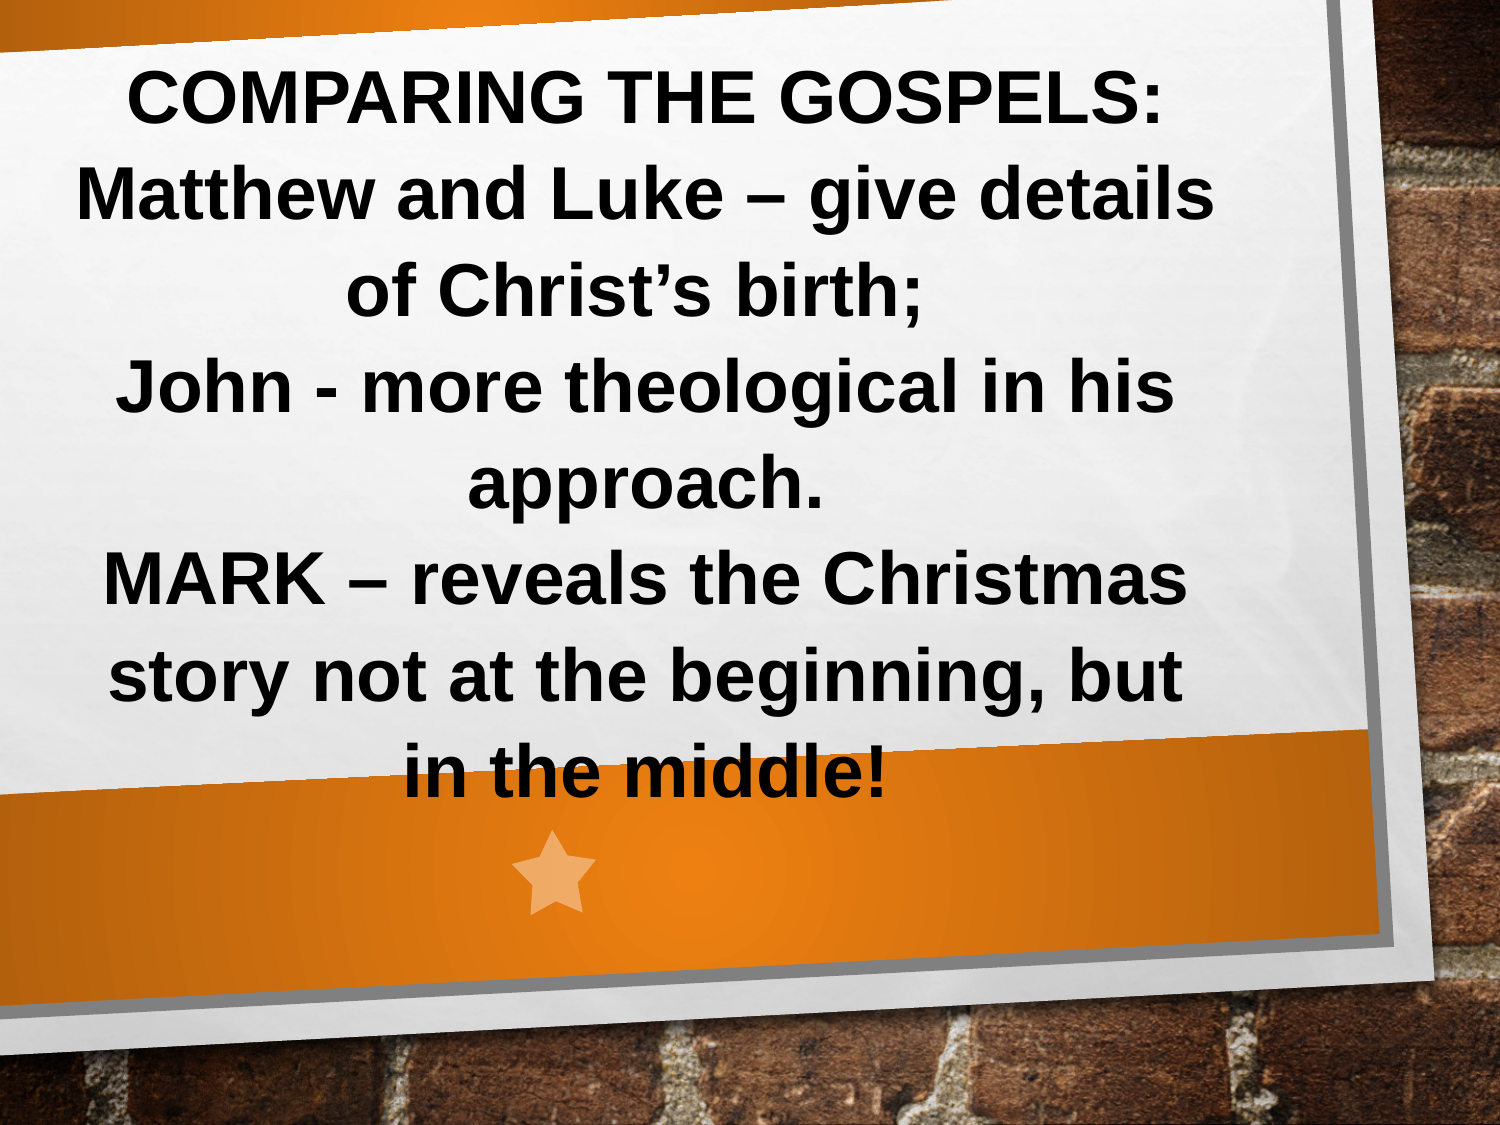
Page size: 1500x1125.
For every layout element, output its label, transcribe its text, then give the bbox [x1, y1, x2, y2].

text_box COMPARING THE GOSPELS: Matthew and Luke – give details of Christ’s birth; John - more theological in his approach. MARK – reveals the Christmas story not at the beginning, but in the middle! [51, 34, 1241, 820]
picture [0, 0, 1500, 1125]
